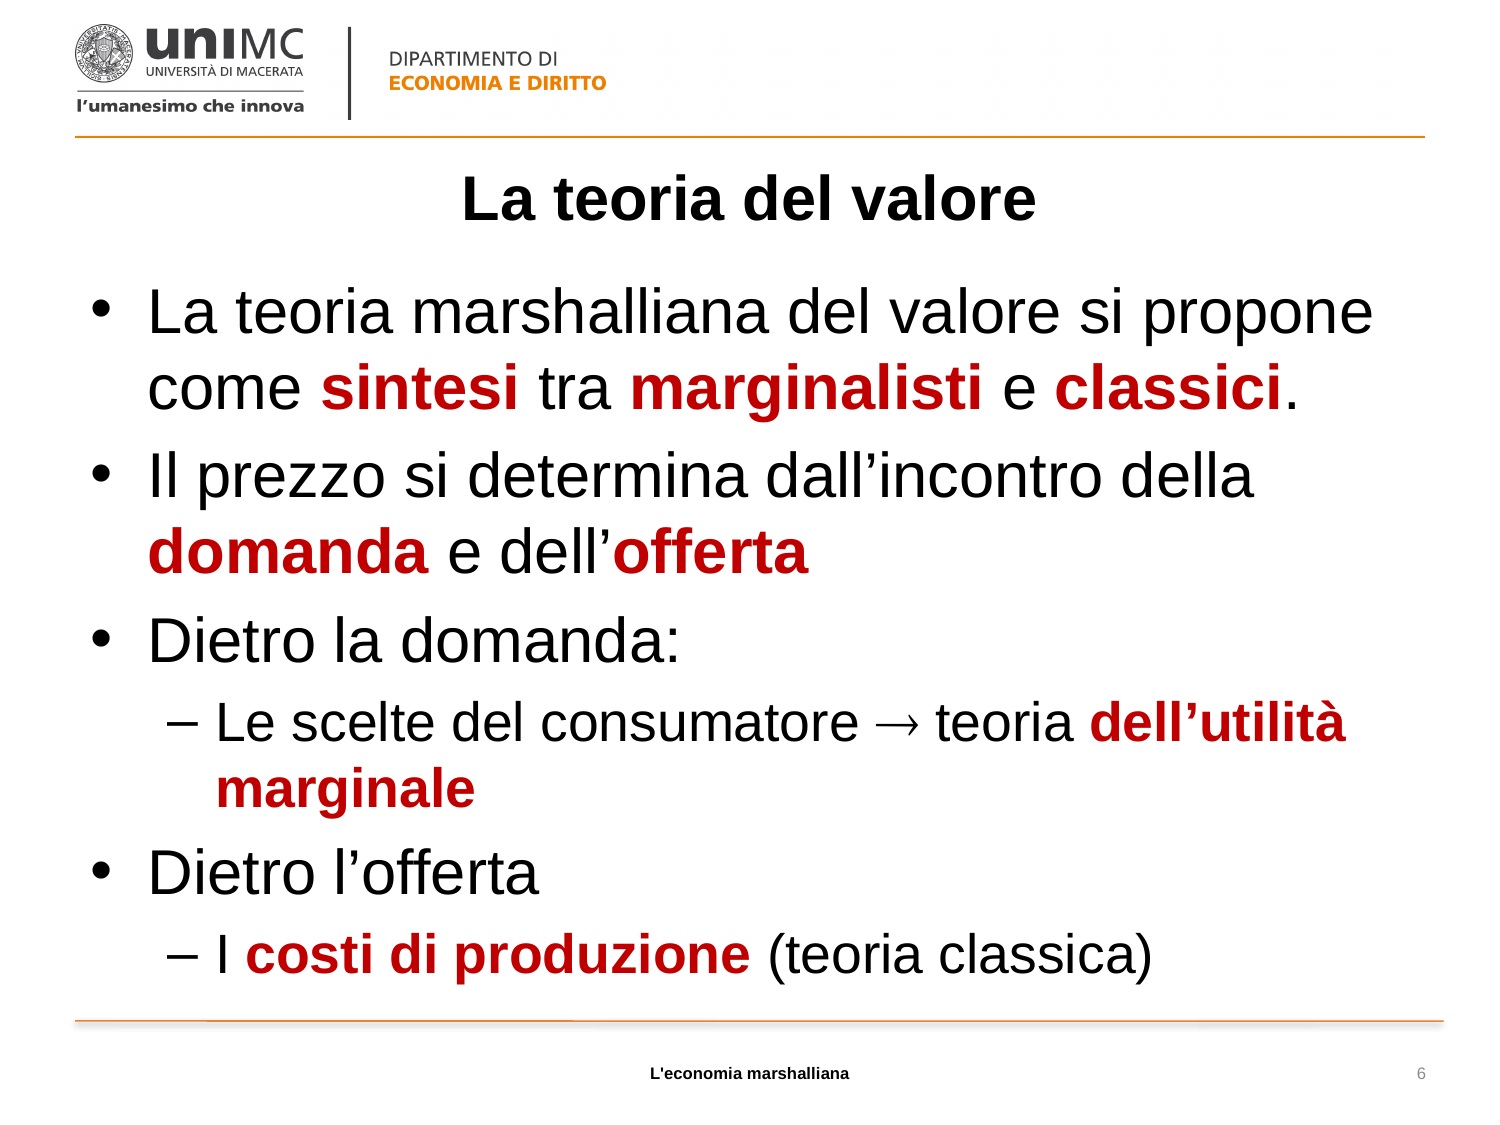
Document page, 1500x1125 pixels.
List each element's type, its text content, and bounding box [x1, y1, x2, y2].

picture [75, 24, 1425, 138]
list La teoria marshalliana del valore si propone come sintesi tra marginalisti e classici. Il prezzo si determina dall’incontro della domanda e dell’offerta Dietro la domanda: Le scelte del consumatore  teoria dell’utilità marginale Dietro l’offerta I costi di produzione (teoria classica) [75, 262, 1425, 1005]
slide_number 6 [1091, 1042, 1442, 1103]
title La teoria del valore [75, 149, 1425, 241]
footer L'economia marshalliana [512, 1042, 988, 1103]
